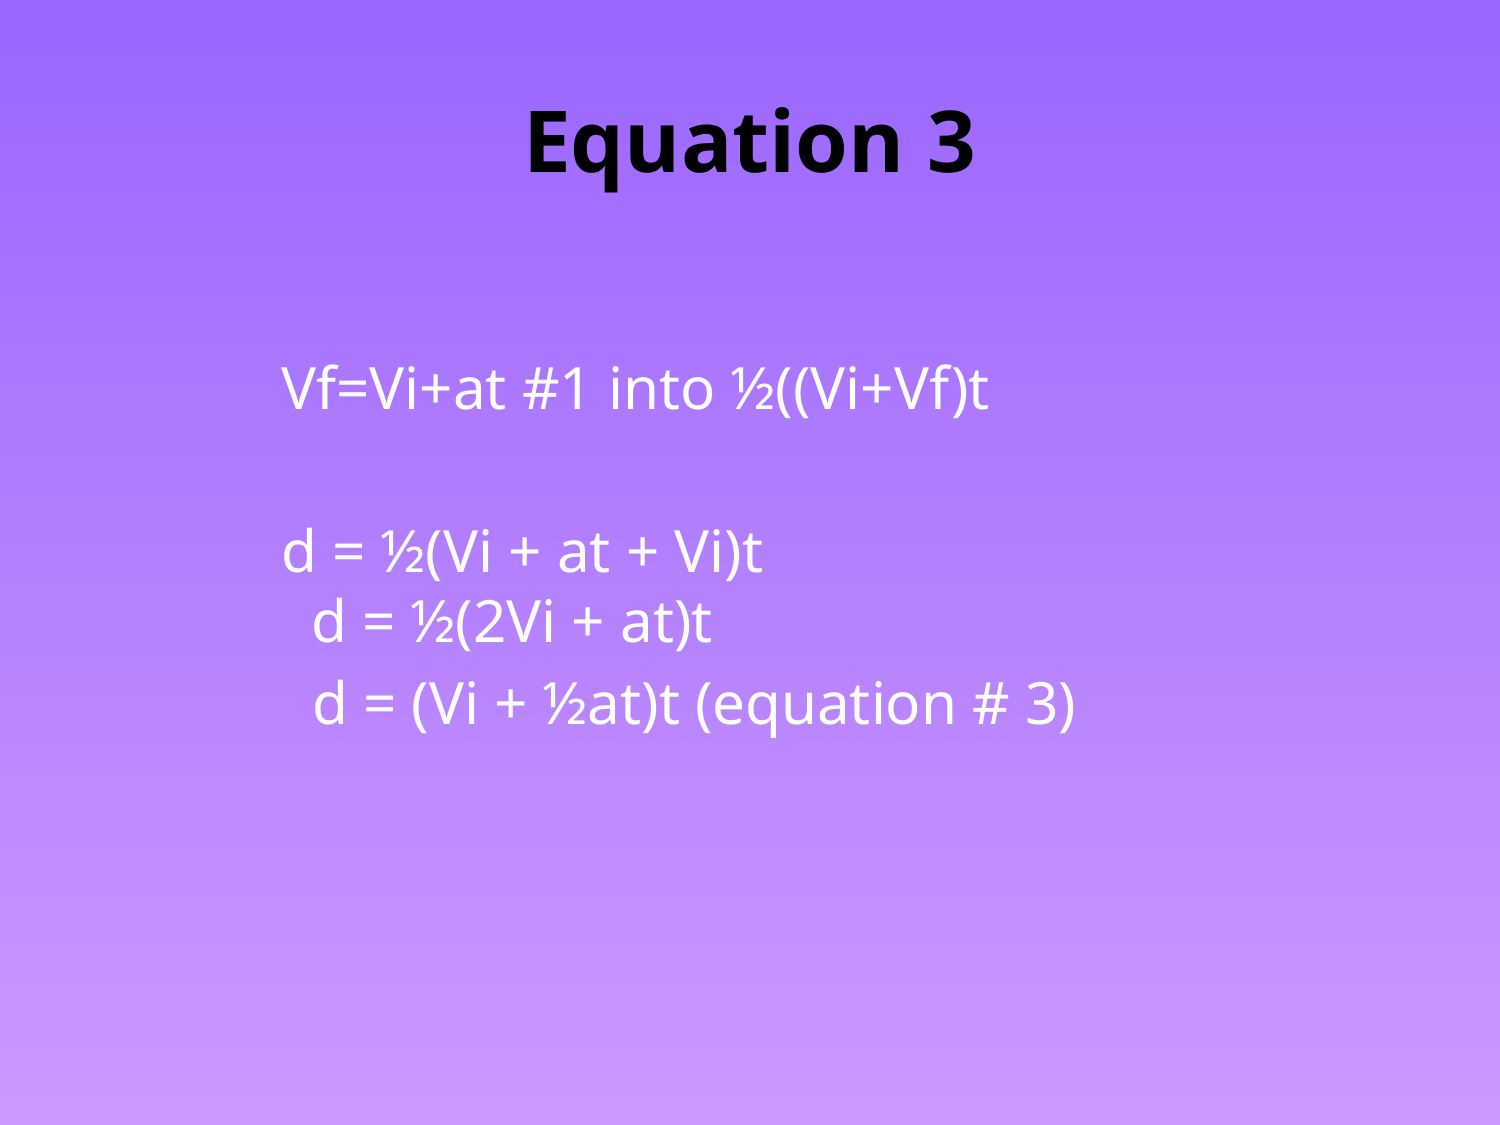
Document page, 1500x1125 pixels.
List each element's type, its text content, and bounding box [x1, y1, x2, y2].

list Vf=Vi+at #1 into ½((Vi+Vf)t d = ½(Vi + at + Vi)t d = ½(2Vi + at)t d = (Vi + ½at)t (equation # 3) [75, 262, 1425, 1035]
title Equation 3 [75, 45, 1425, 233]
